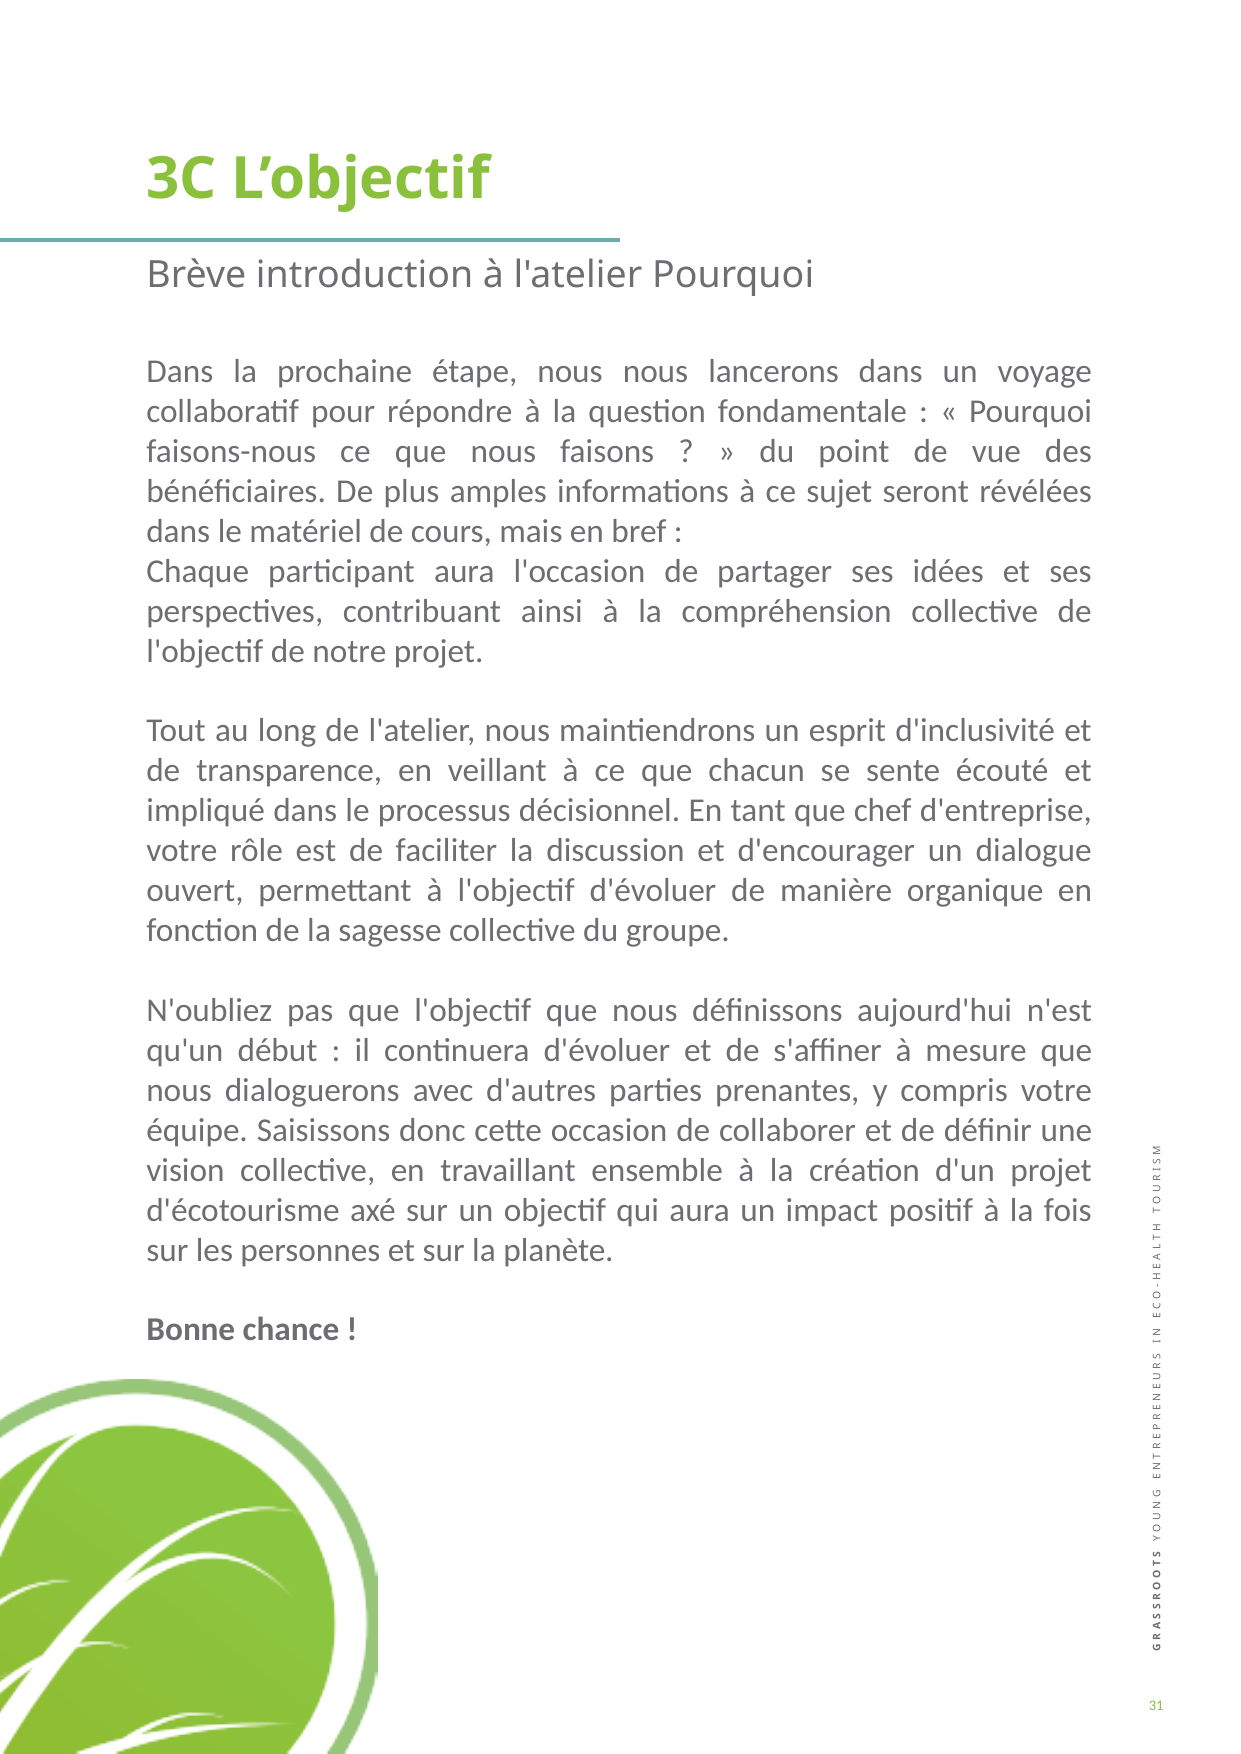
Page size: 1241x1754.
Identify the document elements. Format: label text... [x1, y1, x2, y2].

list Dans la prochaine étape, nous nous lancerons dans un voyage collaboratif pour répondre à la question fondamentale : « Pourquoi faisons-nous ce que nous faisons ? » du point de vue des bénéficiaires. De plus amples informations à ce sujet seront révélées dans le matériel de cours, mais en bref : Chaque participant aura l'occasion de partager ses idées et ses perspectives, contribuant ainsi à la compréhension collective de l'objectif de notre projet. Tout au long de l'atelier, nous maintiendrons un esprit d'inclusivité et de transparence, en veillant à ce que chacun se sente écouté et impliqué dans le processus décisionnel. En tant que chef d'entreprise, votre rôle est de faciliter la discussion et d'encourager un dialogue ouvert, permettant à l'objectif d'évoluer de manière organique en fonction de la sagesse collective du groupe. N'oubliez pas que l'objectif que nous définissons aujourd'hui n'est qu'un début : il continuera d'évoluer et de s'affiner à mesure que nous dialoguerons avec d'autres parties prenantes, y compris votre équipe. Saisissons donc cette occasion de collaborer et de définir une vision collective, en travaillant ensemble à la création d'un projet d'écotourisme axé sur un objectif qui aura un impact positif à la fois sur les personnes et sur la planète. Bonne chance ! [131, 371, 1109, 1556]
list 3C L’objectif [131, 132, 1109, 242]
list Brève introduction à l'atelier Pourquoi [131, 242, 1109, 371]
slide_number 31 [1125, 1666, 1187, 1743]
text_box [320, 615, 351, 664]
